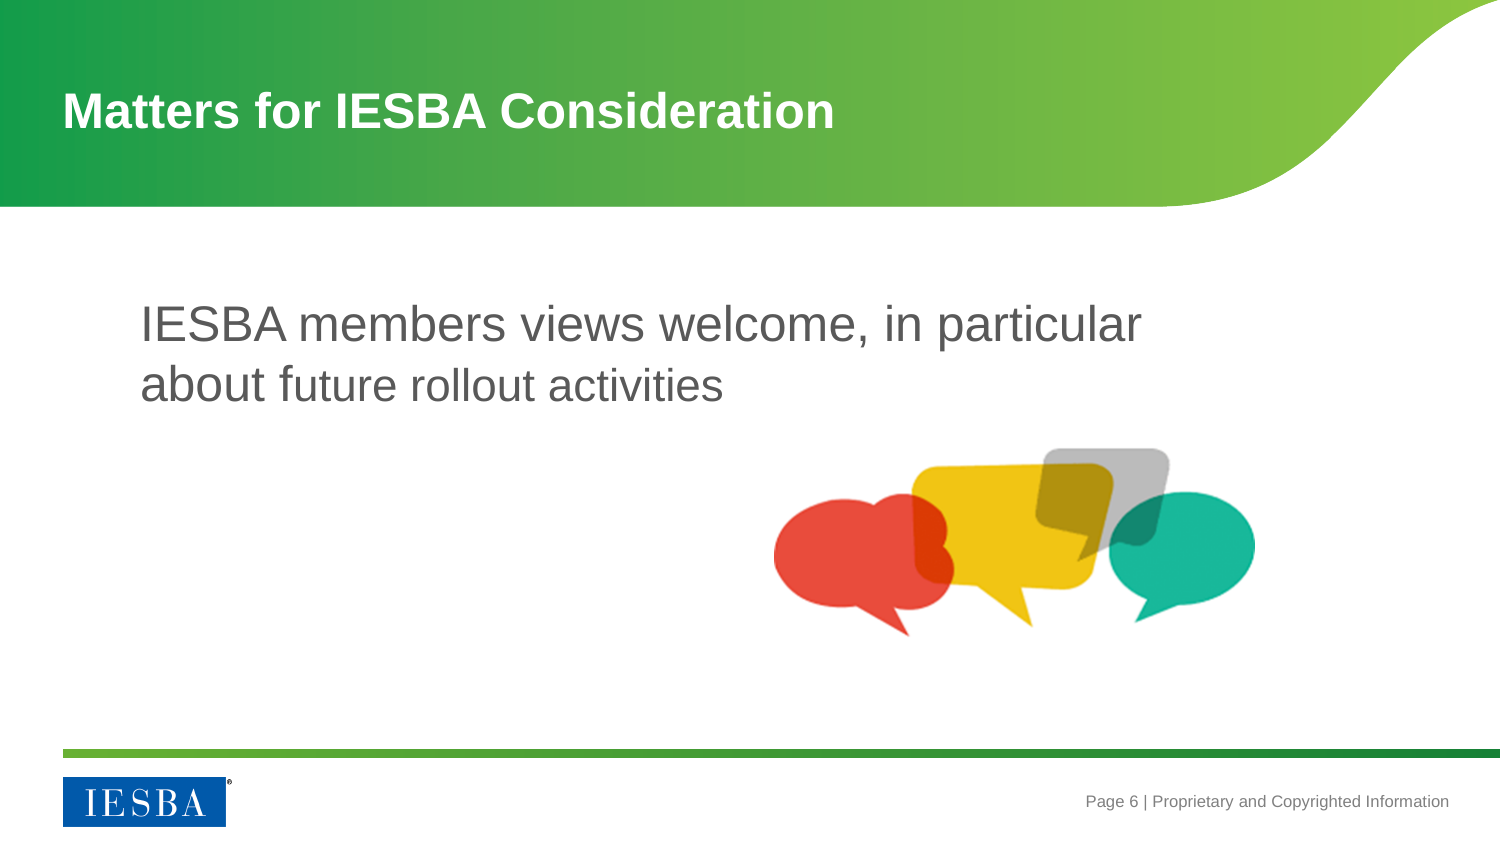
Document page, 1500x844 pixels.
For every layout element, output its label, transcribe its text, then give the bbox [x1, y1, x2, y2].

title Matters for IESBA Consideration [62, 75, 1300, 142]
list IESBA members views welcome, in particular about future rollout activities [125, 284, 1175, 453]
picture [63, 777, 232, 827]
picture [0, 0, 1500, 207]
picture [774, 414, 1256, 671]
